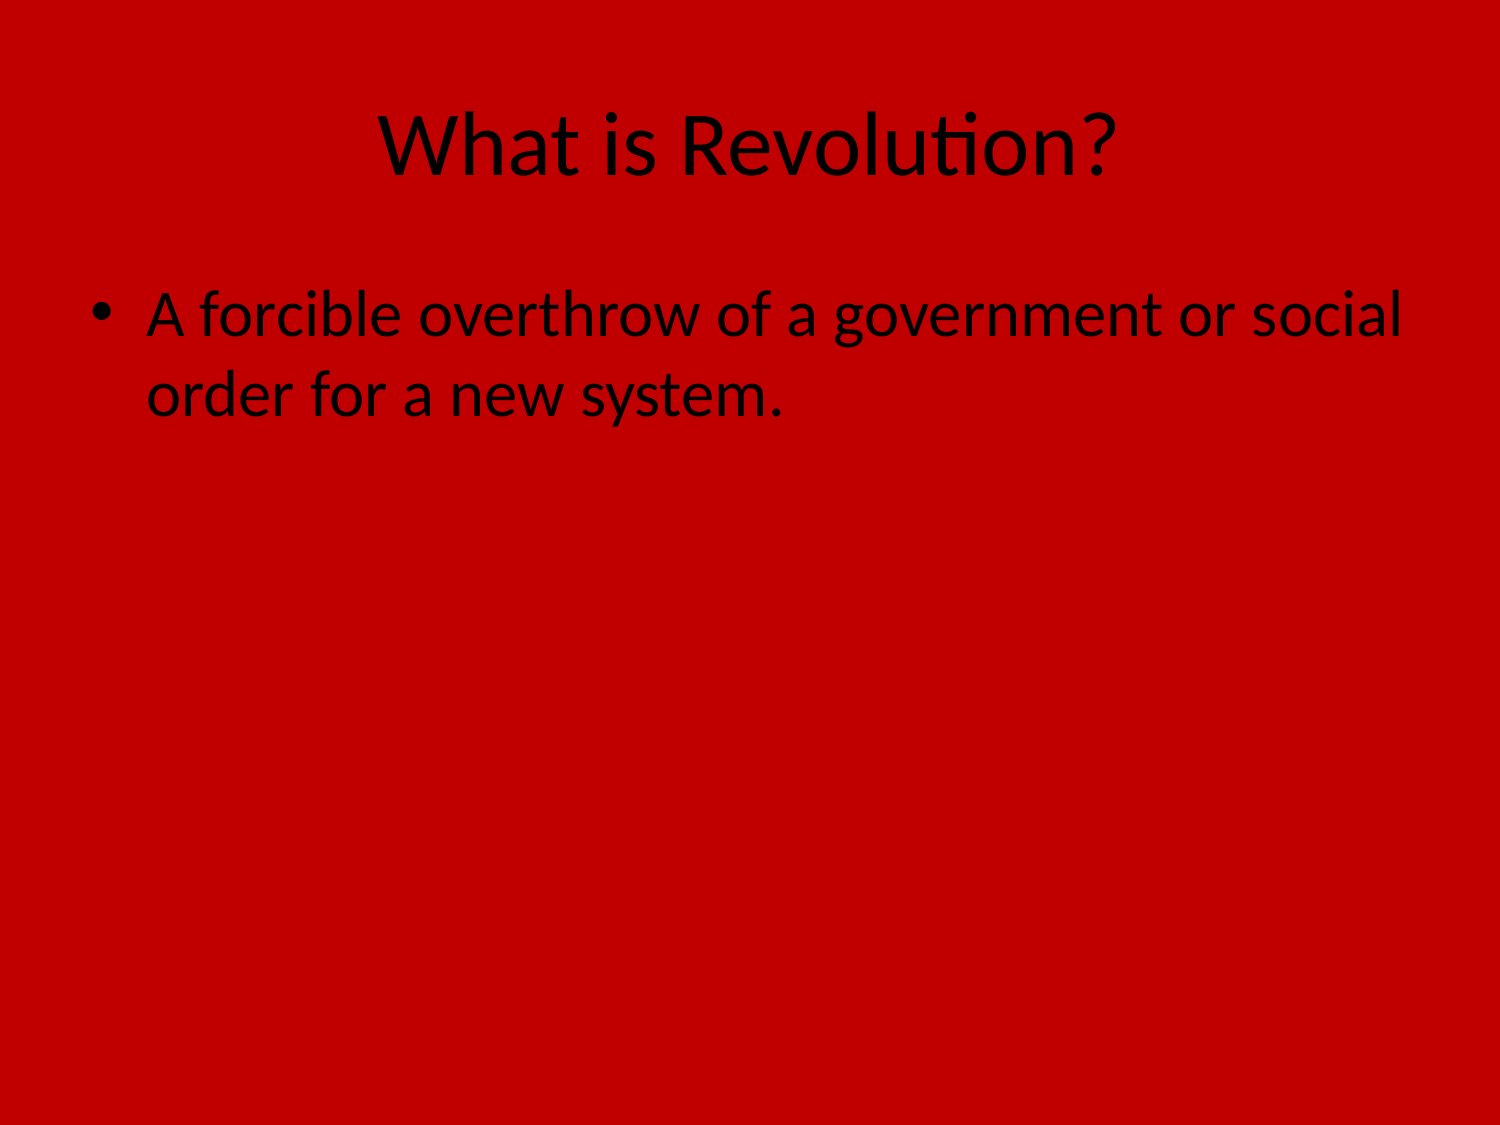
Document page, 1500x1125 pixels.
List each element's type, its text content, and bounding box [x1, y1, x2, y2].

list A forcible overthrow of a government or social order for a new system. [75, 262, 1425, 1005]
title What is Revolution? [75, 45, 1425, 233]
